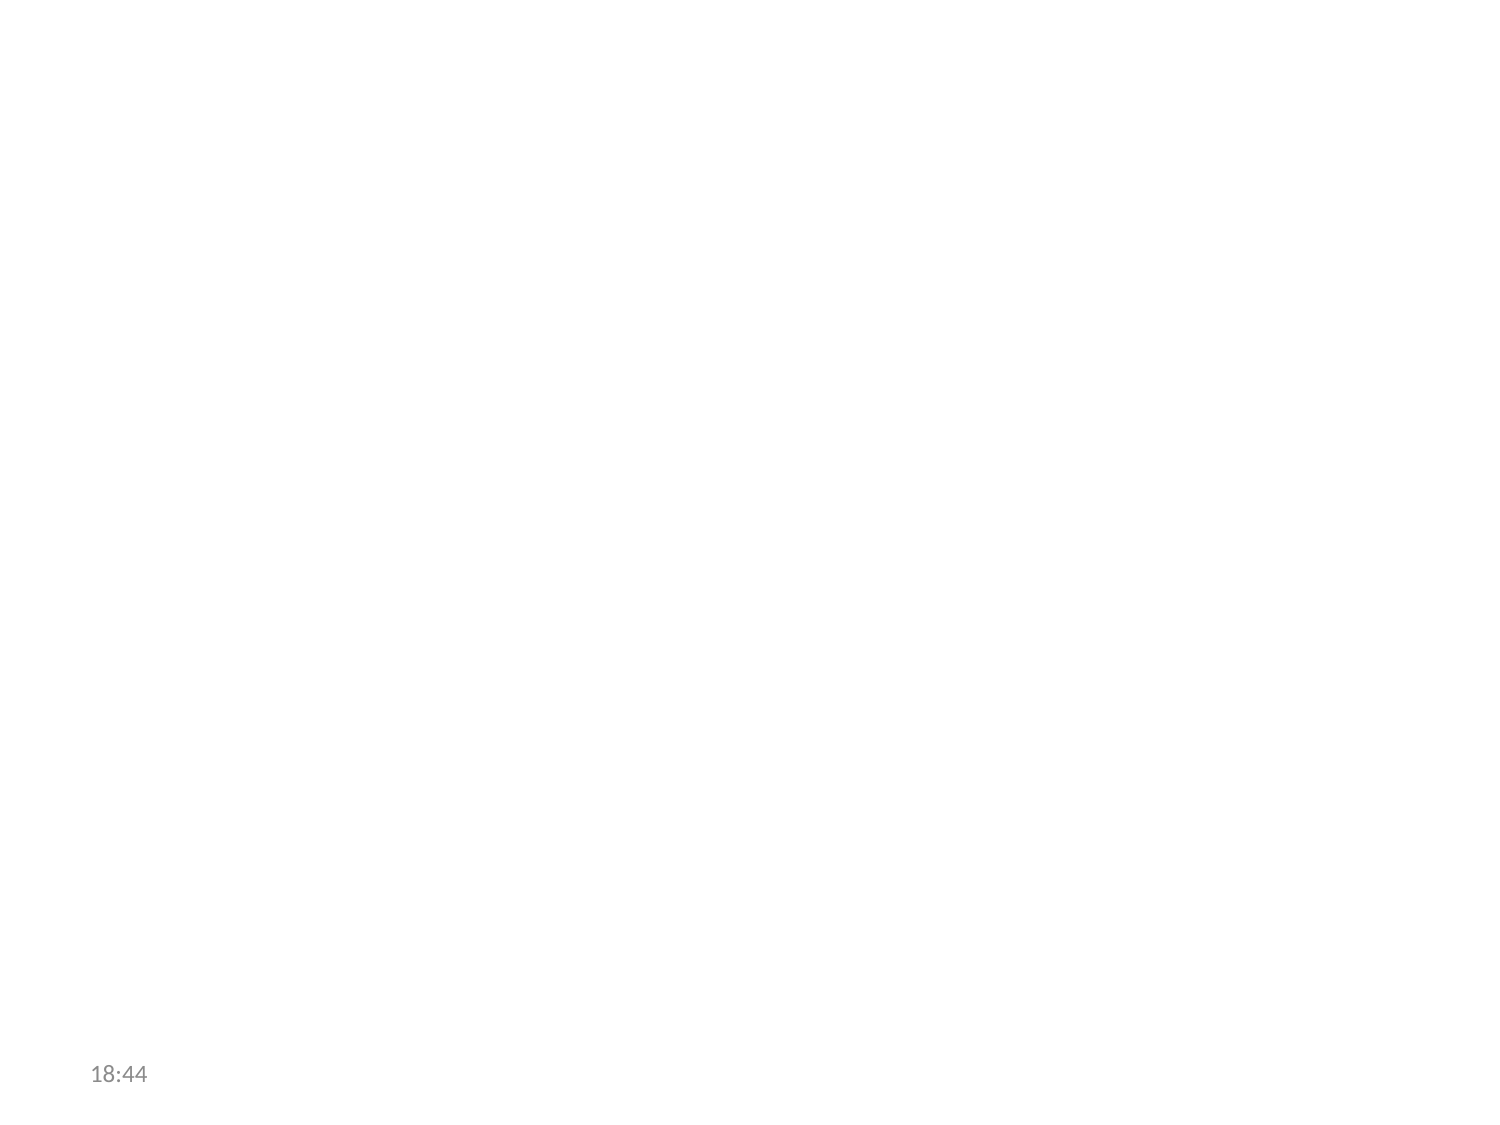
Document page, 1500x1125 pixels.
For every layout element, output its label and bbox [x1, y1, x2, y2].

slide_number [75, 1042, 425, 1103]
